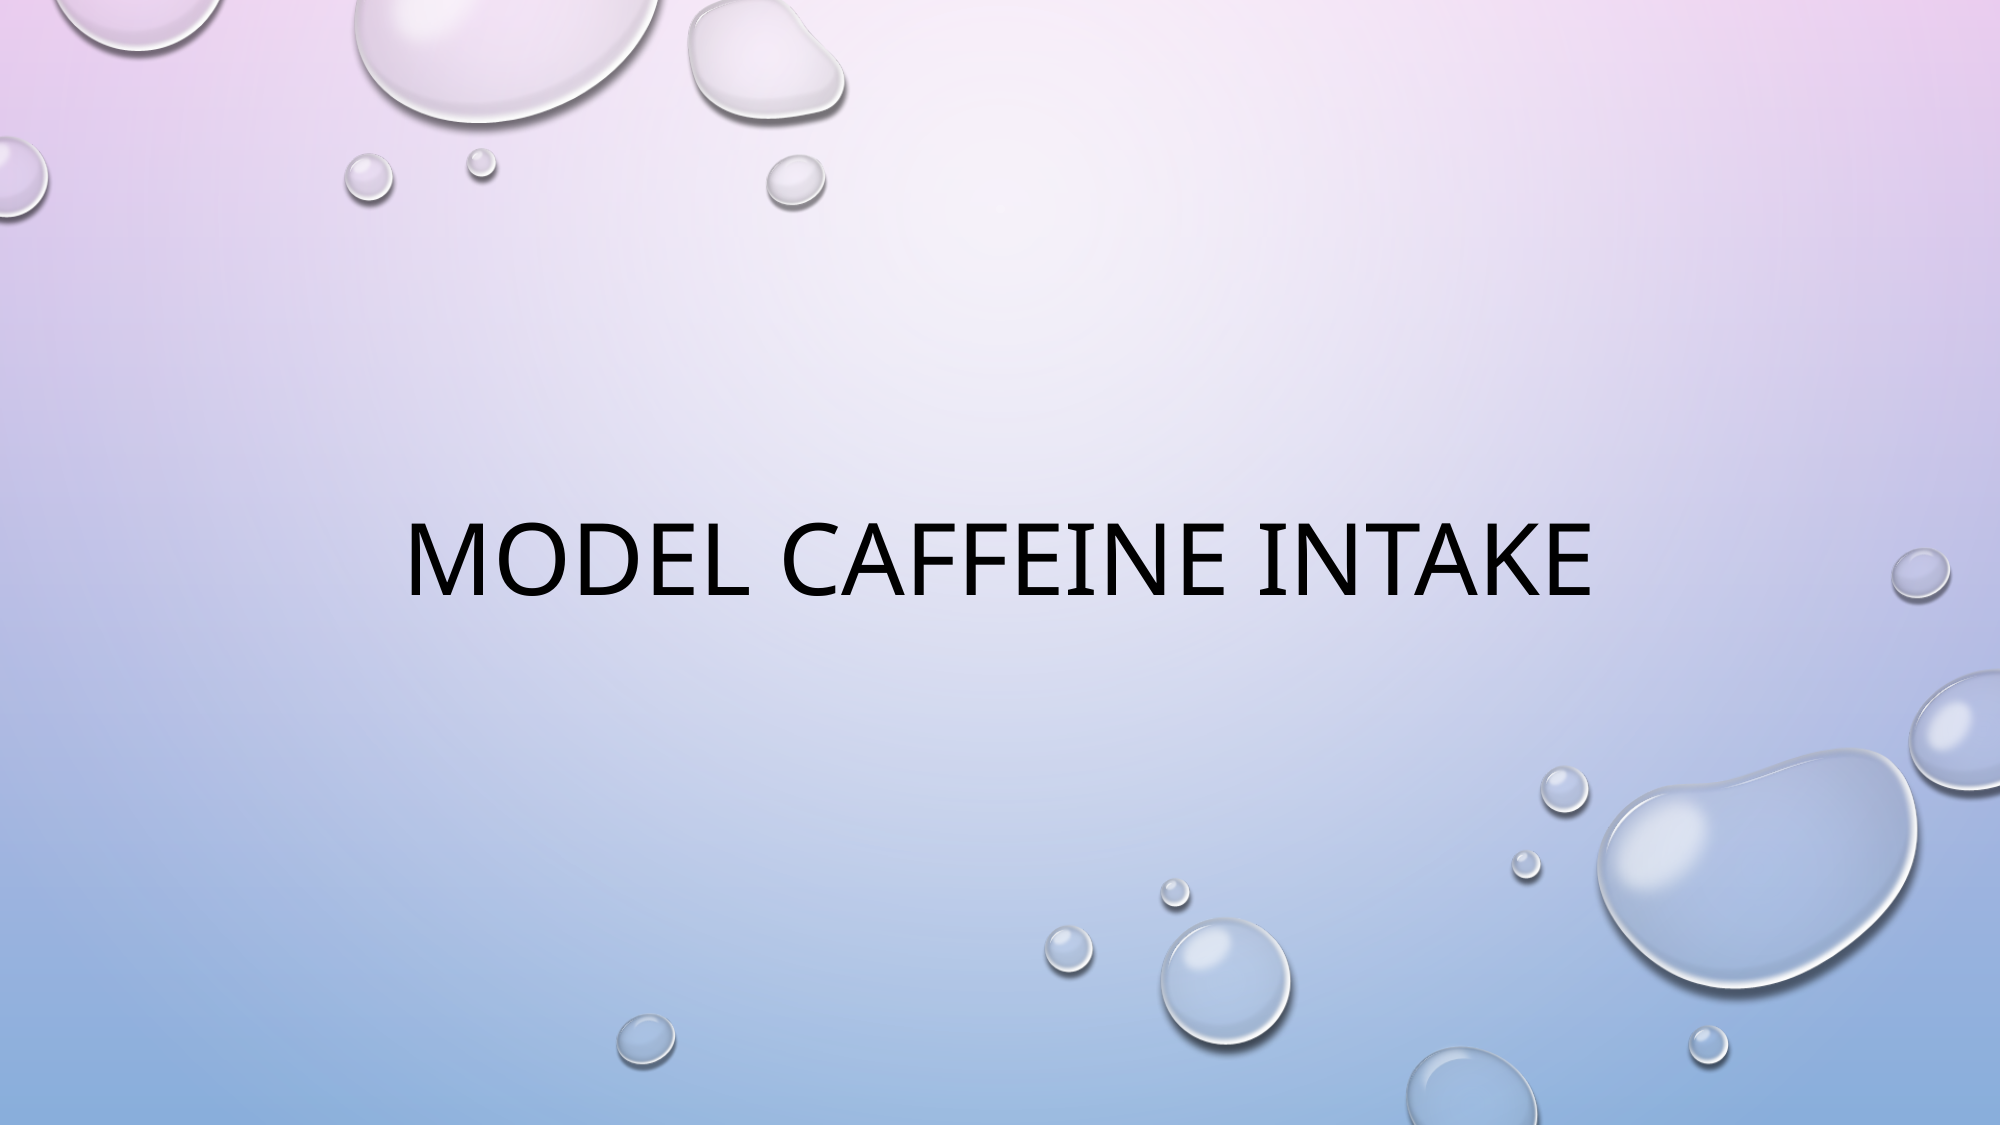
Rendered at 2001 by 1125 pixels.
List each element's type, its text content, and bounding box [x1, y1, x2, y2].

title MODEL CAFFEINE iNTAKE [287, 213, 1713, 625]
picture [0, 0, 2000, 1125]
